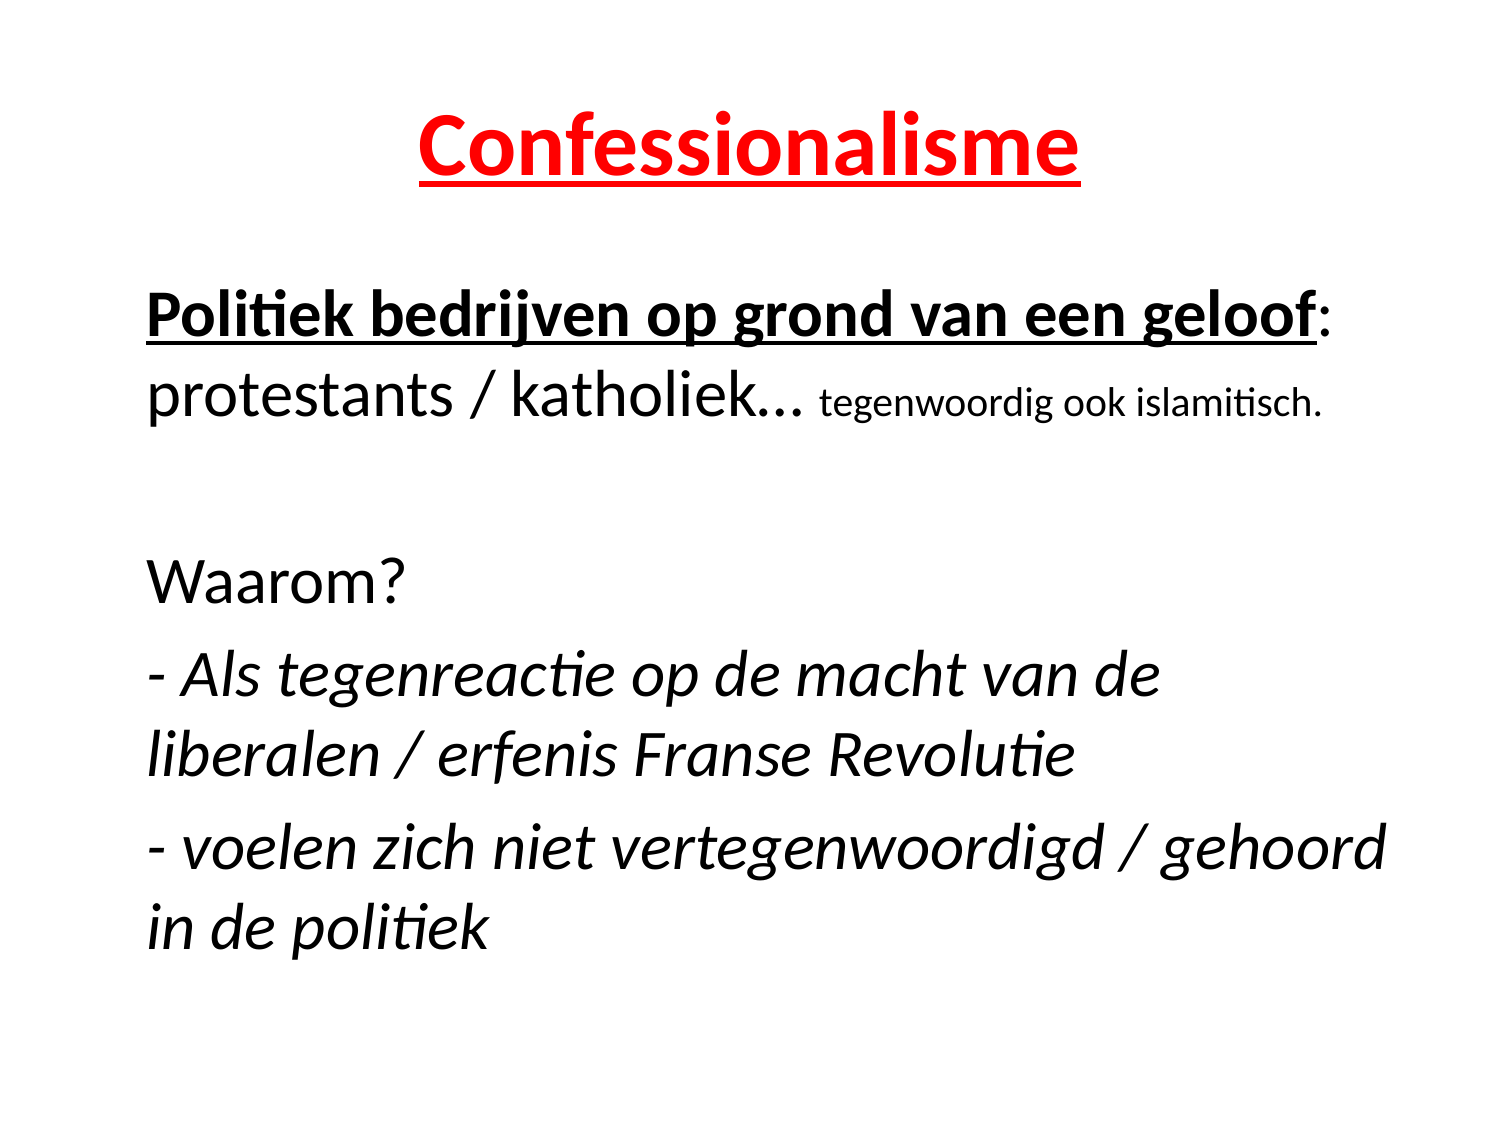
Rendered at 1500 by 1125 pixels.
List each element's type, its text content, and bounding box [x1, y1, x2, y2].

list Politiek bedrijven op grond van een geloof: protestants / katholiek… tegenwoordig ook islamitisch. Waarom? - Als tegenreactie op de macht van de liberalen / erfenis Franse Revolutie - voelen zich niet vertegenwoordigd / gehoord in de politiek [75, 262, 1425, 1005]
title Confessionalisme [75, 45, 1425, 233]
